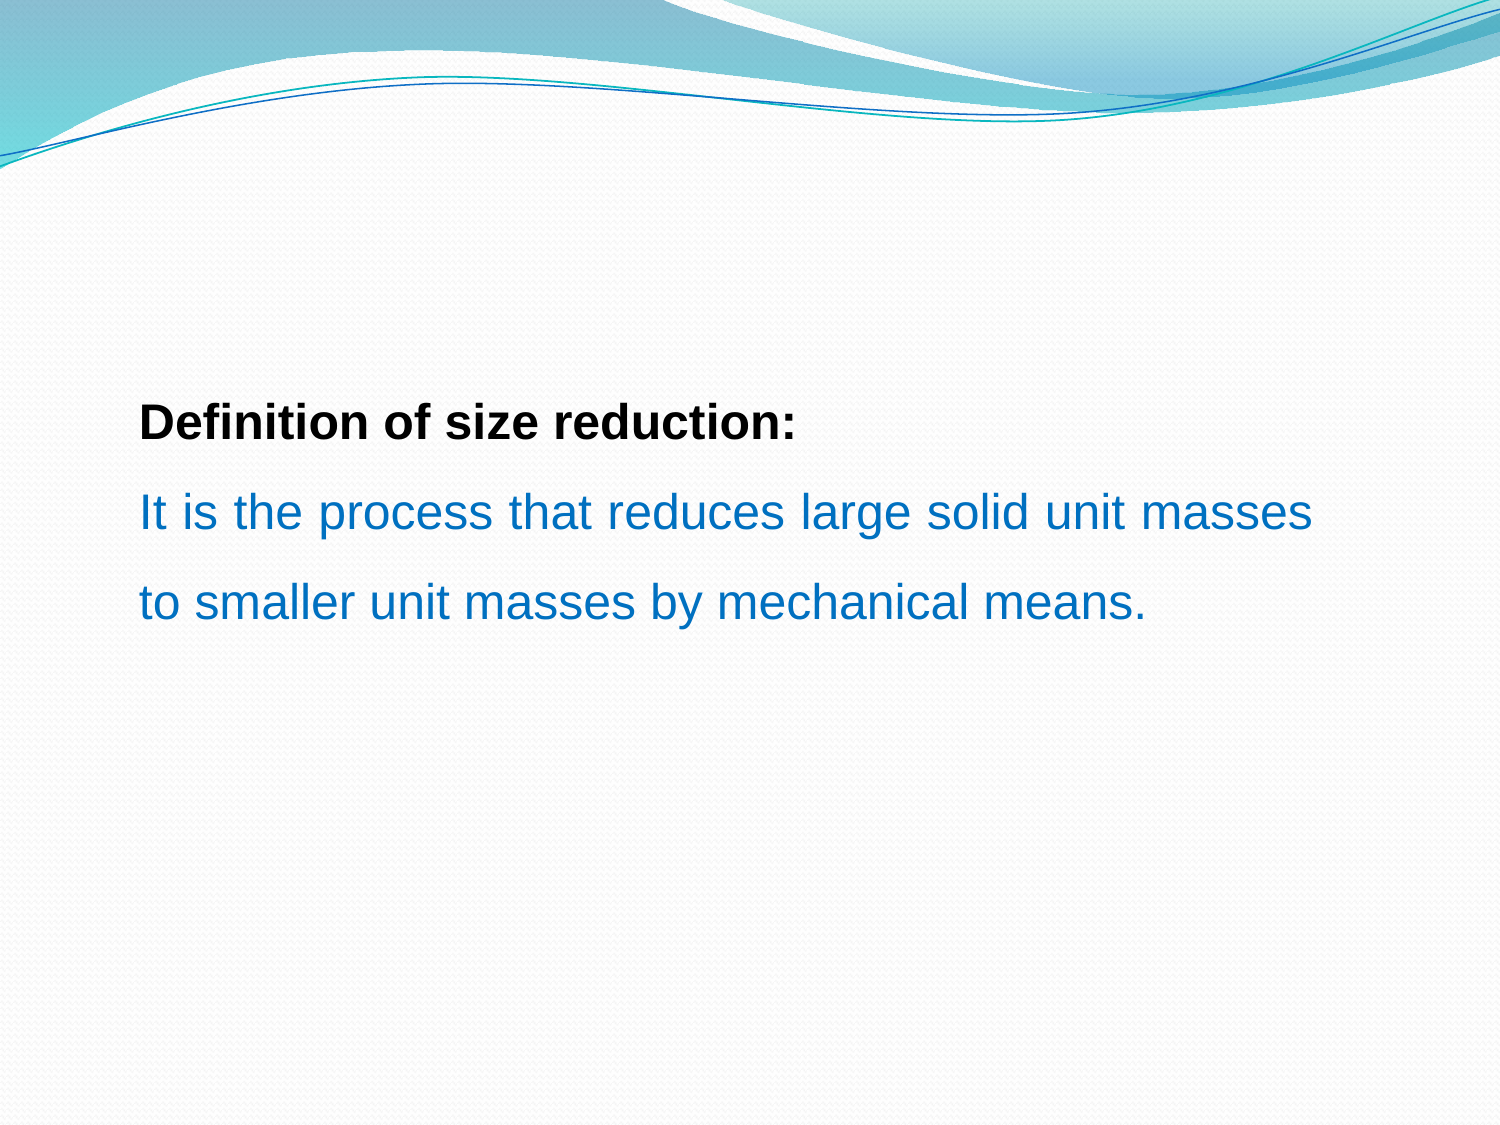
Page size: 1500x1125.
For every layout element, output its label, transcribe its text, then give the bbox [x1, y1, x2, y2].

text_box Definition of size reduction: It is the process that reduces large solid unit masses to smaller unit masses by mechanical means. [123, 351, 1329, 727]
